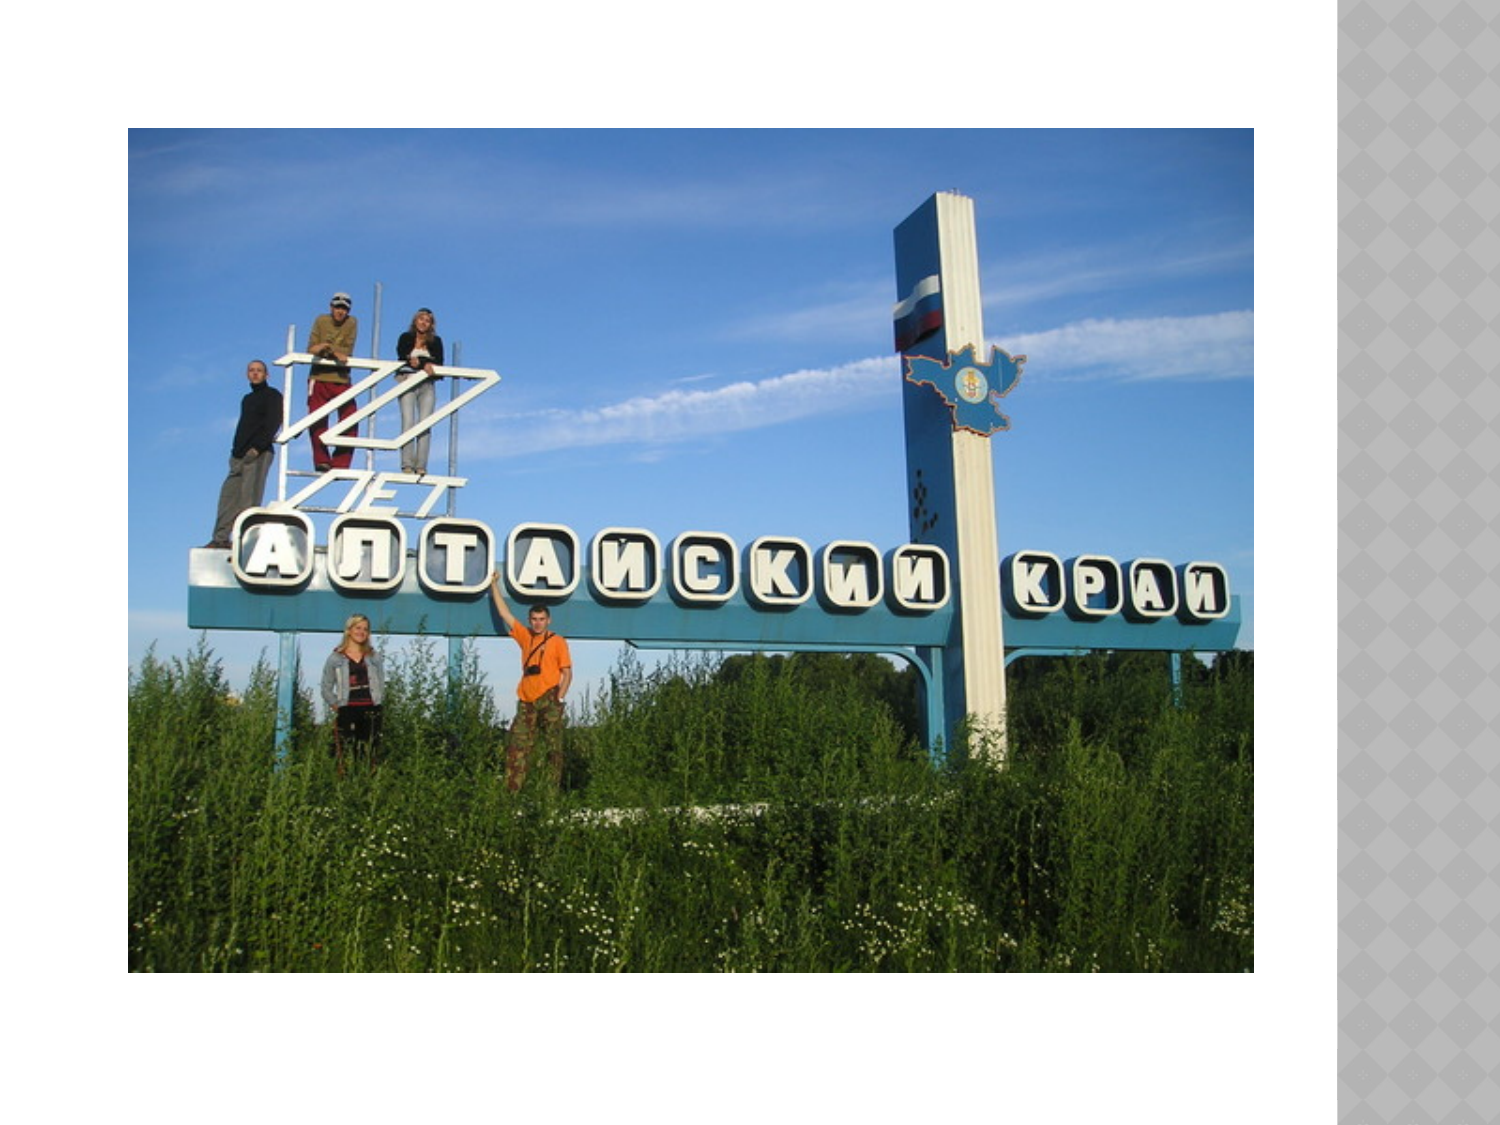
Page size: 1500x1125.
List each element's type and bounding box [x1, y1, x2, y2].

picture [128, 128, 1255, 974]
